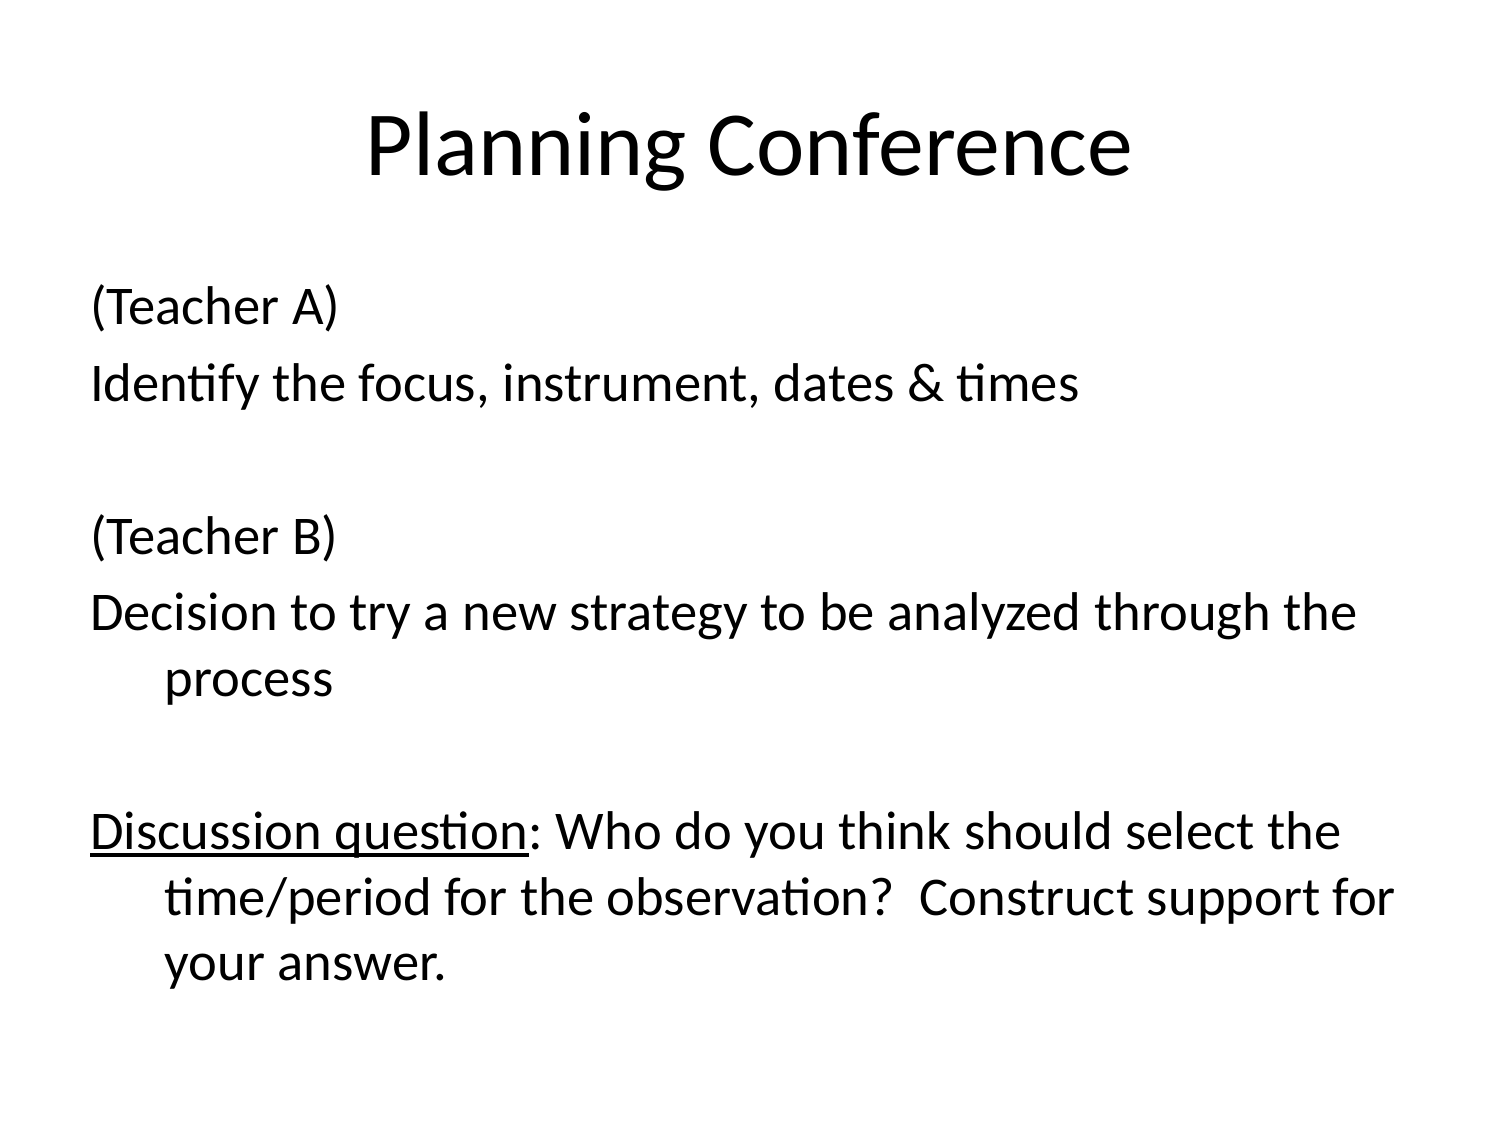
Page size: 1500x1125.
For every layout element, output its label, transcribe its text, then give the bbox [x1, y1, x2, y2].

title Planning Conference [75, 45, 1425, 233]
list (Teacher A) Identify the focus, instrument, dates & times (Teacher B) Decision to try a new strategy to be analyzed through the process Discussion question: Who do you think should select the time/period for the observation? Construct support for your answer. [75, 262, 1425, 1005]
